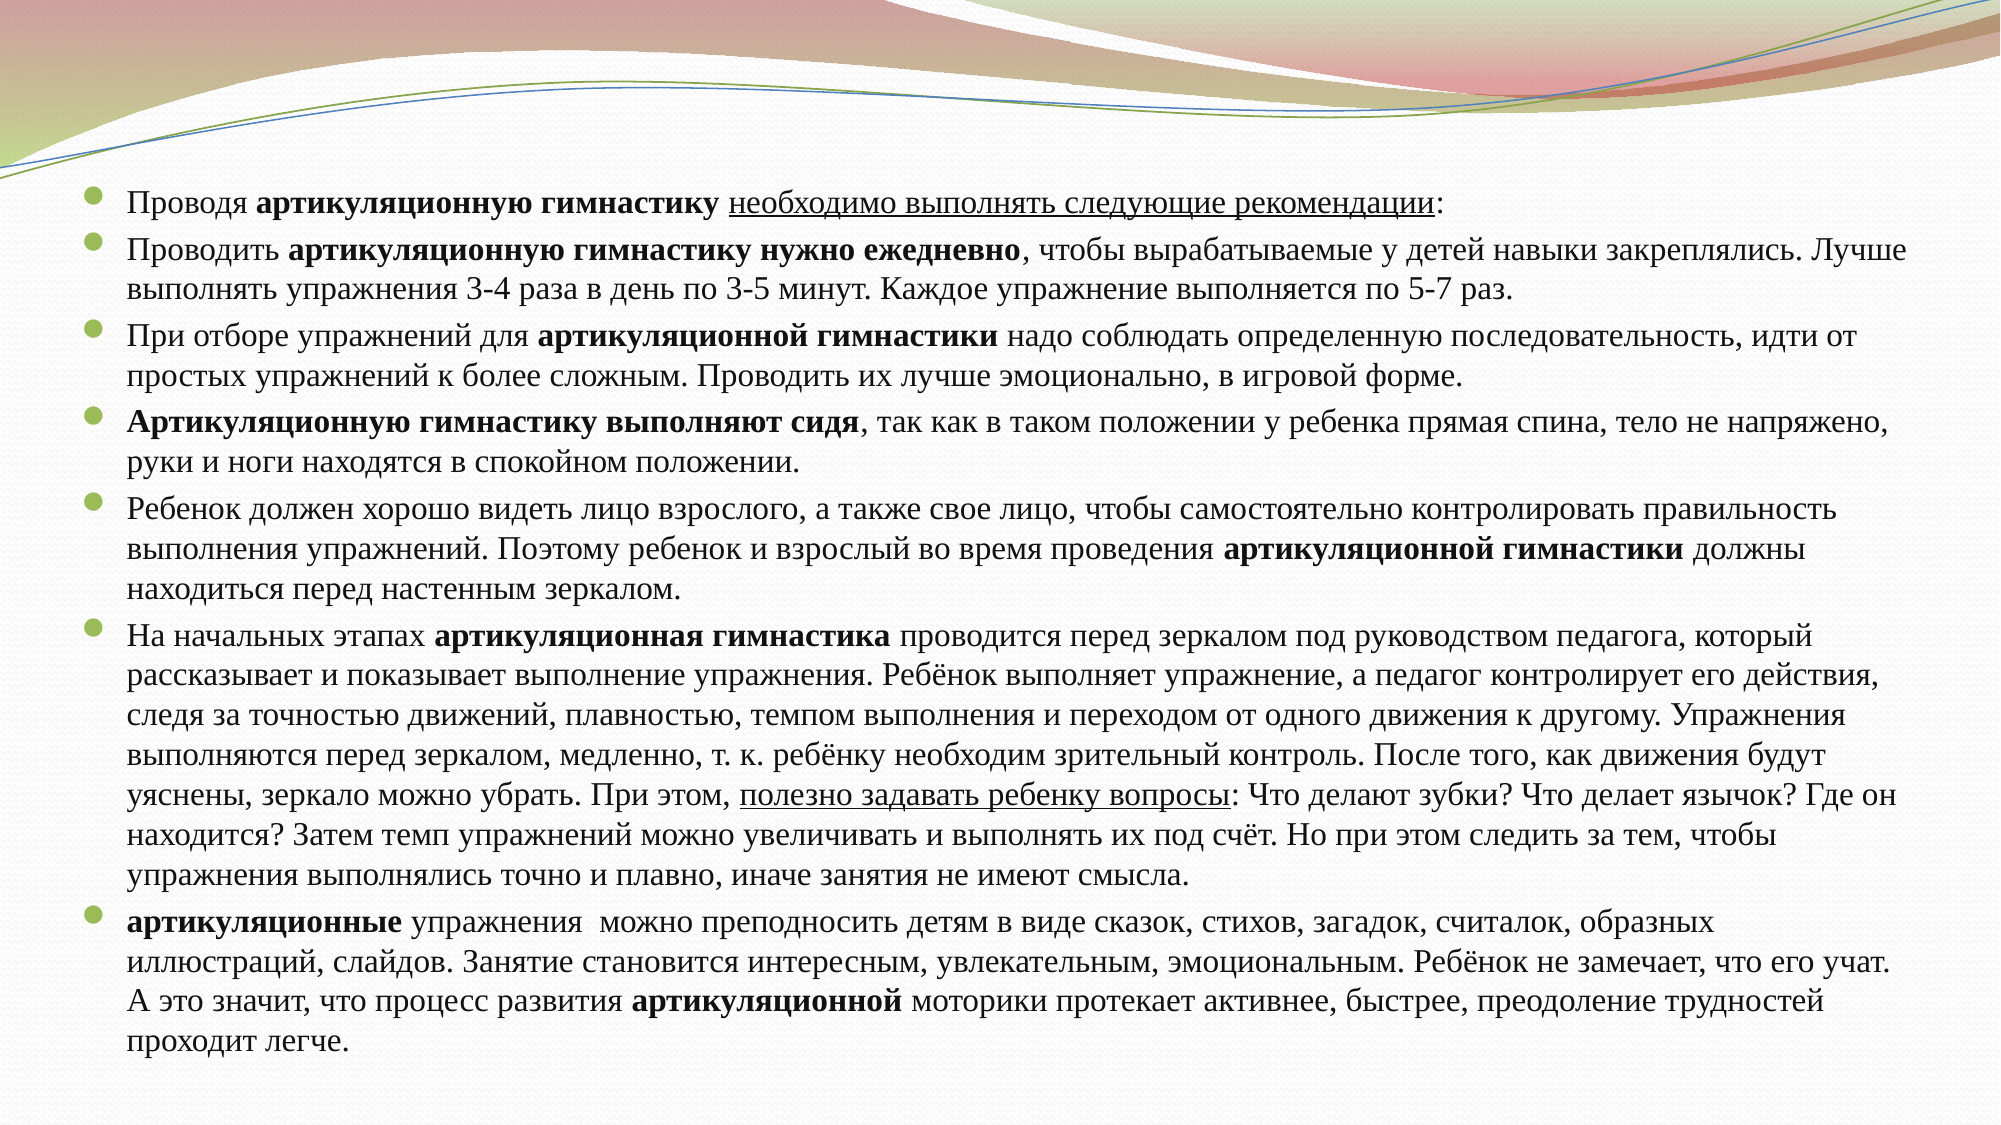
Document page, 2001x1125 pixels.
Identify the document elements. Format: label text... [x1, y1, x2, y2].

list Проводя артикуляционную гимнастику необходимо выполнять следующие рекомендации: Проводить артикуляционную гимнастику нужно ежедневно, чтобы вырабатываемые у детей навыки закреплялись. Лучше выполнять упражнения 3-4 раза в день по 3-5 минут. Каждое упражнение выполняется по 5-7 раз. При отборе упражнений для артикуляционной гимнастики надо соблюдать определенную последовательность, идти от простых упражнений к более сложным. Проводить их лучше эмоционально, в игровой форме. Артикуляционную гимнастику выполняют сидя, так как в таком положении у ребенка прямая спина, тело не напряжено, руки и ноги находятся в спокойном положении. Ребенок должен хорошо видеть лицо взрослого, а также свое лицо, чтобы самостоятельно контролировать правильность выполнения упражнений. Поэтому ребенок и взрослый во время проведения артикуляционной гимнастики должны находиться перед настенным зеркалом. На начальных этапах артикуляционная гимнастика проводится перед зеркалом под руководством педагога, который рассказывает и показывает выполнение упражнения. Ребёнок выполняет упражнение, а педагог контролирует его действия, следя за точностью движений, плавностью, темпом выполнения и переходом от одного движения к другому. Упражнения выполняются перед зеркалом, медленно, т. к. ребёнку необходим зрительный контроль. После того, как движения будут уяснены, зеркало можно убрать. При этом, полезно задавать ребенку вопросы: Что делают зубки? Что делает язычок? Где он находится? Затем темп упражнений можно увеличивать и выполнять их под счёт. Но при этом следить за тем, чтобы упражнения выполнялись точно и плавно, иначе занятия не имеют смысла. артикуляционные упражнения можно преподносить детям в виде сказок, стихов, загадок, считалок, образных иллюстраций, слайдов. Занятие становится интересным, увлекательным, эмоциональным. Ребёнок не замечает, что его учат. А это значит, что процесс развития артикуляционной моторики протекает активнее, быстрее, преодоление трудностей проходит легче. [66, 172, 1934, 1047]
